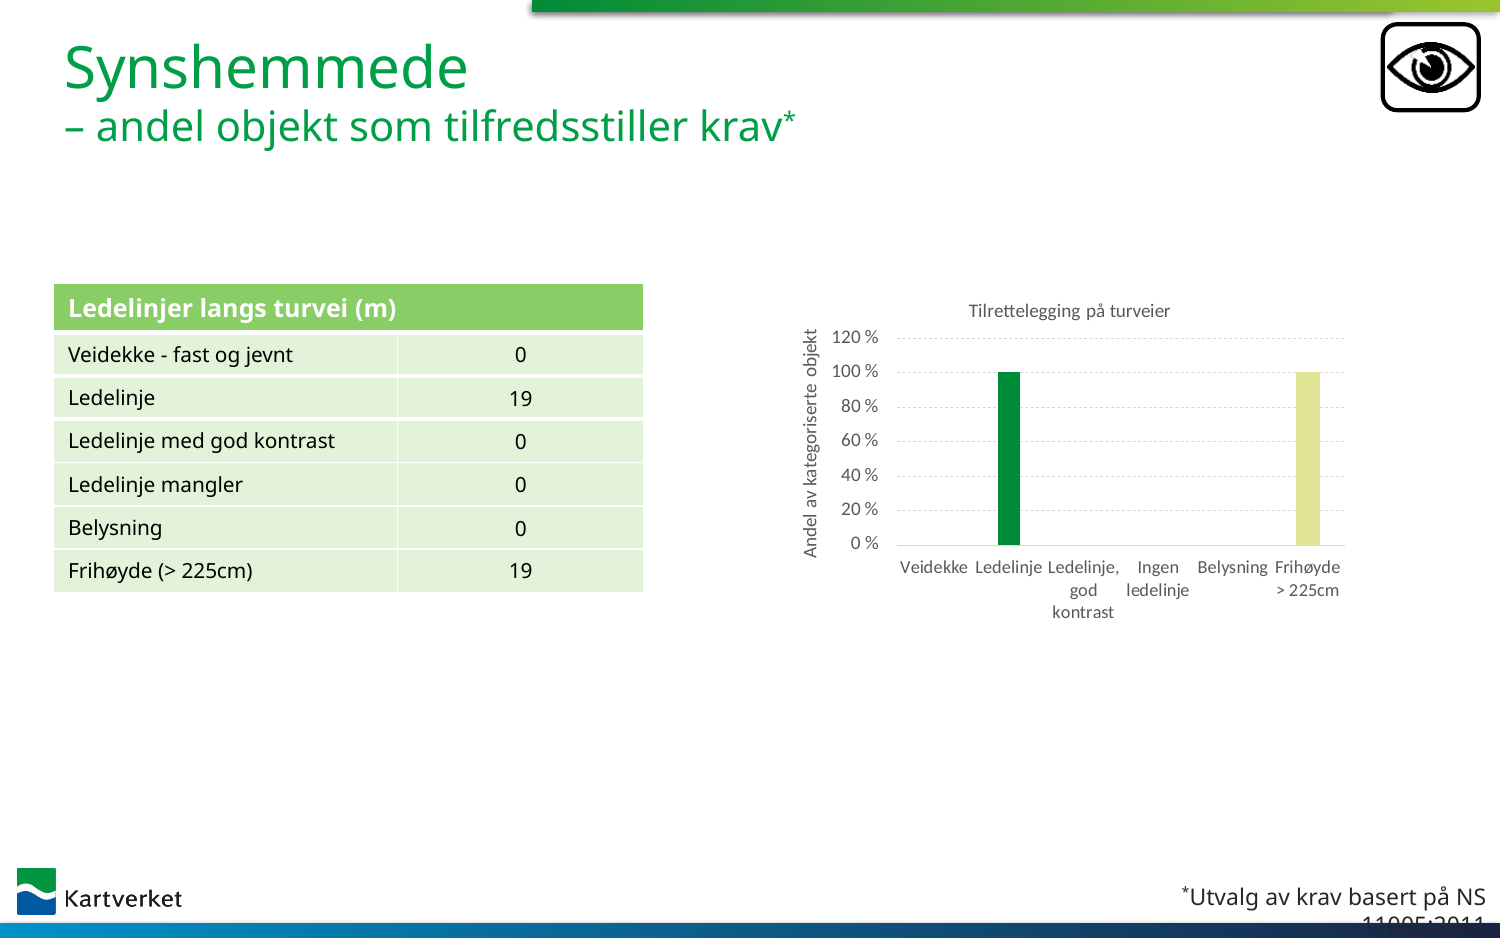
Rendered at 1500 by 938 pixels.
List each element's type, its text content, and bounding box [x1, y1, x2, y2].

table_cell 19 [398, 550, 643, 592]
table_cell Belysning [54, 507, 397, 548]
text_box Synshemmede – andel objekt som tilfredsstiller krav* [49, 24, 1431, 158]
table_cell Ledelinje med god kontrast [54, 421, 397, 462]
table_cell 0 [398, 421, 643, 462]
text_box *Utvalg av krav basert på NS 11005:2011 [1068, 873, 1500, 938]
table_header Ledelinjer langs turvei (m) [54, 284, 643, 330]
table_cell 19 [398, 378, 643, 417]
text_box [1382, 24, 1480, 111]
table_cell 0 [398, 507, 643, 548]
table_cell Veidekke - fast og jevnt [54, 335, 397, 374]
table_cell 0 [398, 463, 643, 505]
table_cell 0 [398, 335, 643, 374]
picture [791, 291, 1348, 630]
table_cell Ledelinje mangler [54, 463, 397, 505]
table_cell Ledelinje [54, 378, 397, 417]
table_cell Frihøyde (> 225cm) [54, 550, 397, 592]
